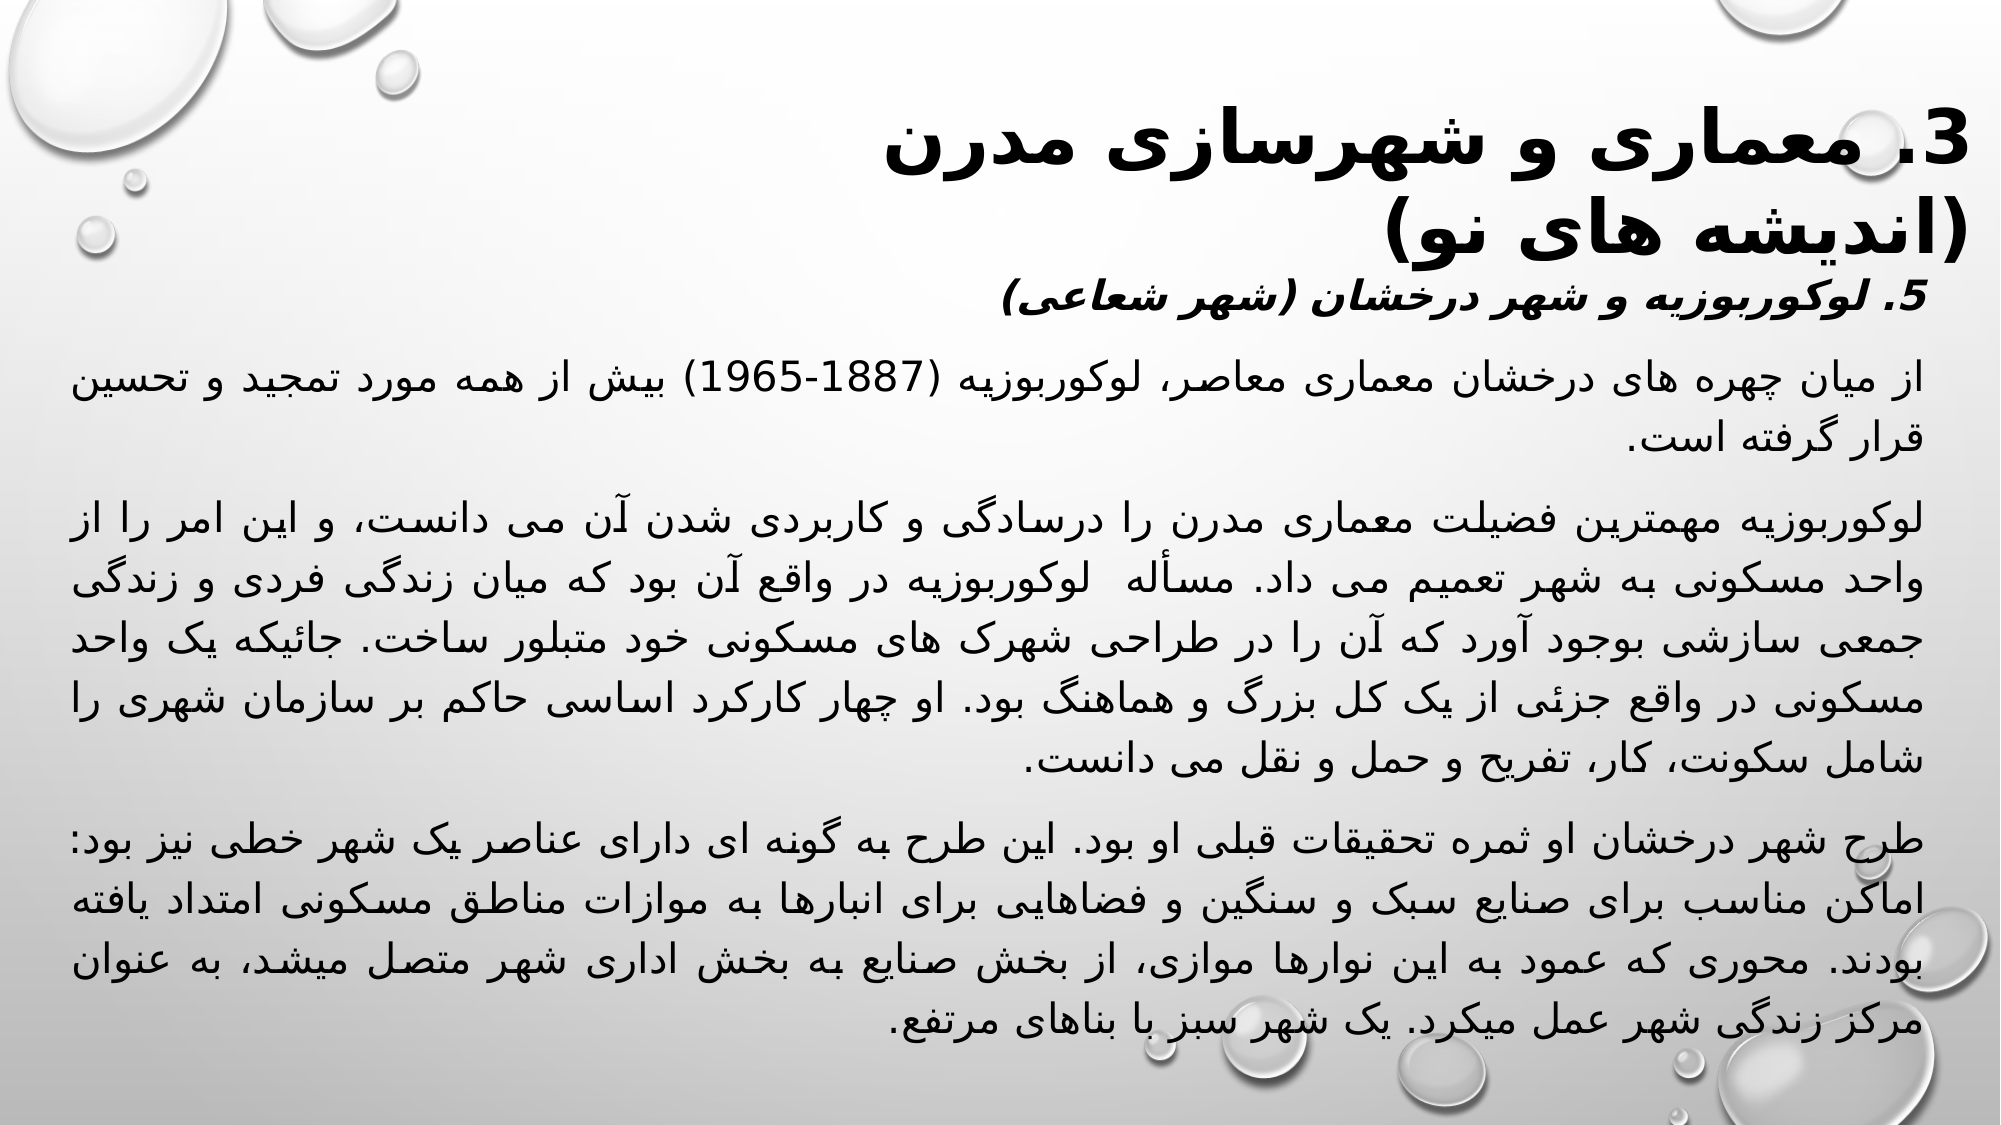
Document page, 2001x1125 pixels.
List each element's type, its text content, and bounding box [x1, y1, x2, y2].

text_box 3. معماری و شهرسازی مدرن (اندیشه های نو) [717, 80, 1989, 276]
list 5. لوکوربوزیه و شهر درخشان (شهر شعاعی) از میان چهره های درخشان معماری معاصر، لوکوربوزیه (1887-1965) بیش از همه مورد تمجید و تحسین قرار گرفته است. لوکوربوزیه مهمترین فضیلت معماری مدرن را درسادگی و کاربردی شدن آن می دانست، و این امر را از واحد مسکونی به شهر تعمیم می داد. مسأله لوکوربوزیه در واقع آن بود که میان زندگی فردی و زندگی جمعی سازشی بوجود آورد که آن را در طراحی شهرک های مسکونی خود متبلور ساخت. جائیکه یک واحد مسکونی در واقع جزئی از یک کل بزرگ و هماهنگ بود. او چهار کارکرد اساسی حاکم بر سازمان شهری را شامل سکونت، کار، تفریح و حمل و نقل می دانست. طرح شهر درخشان او ثمره تحقیقات قبلی او بود. این طرح به گونه ای دارای عناصر یک شهر خطی نیز بود: اماکن مناسب برای صنایع سبک و سنگین و فضاهایی برای انبارها به موازات مناطق مسکونی امتداد یافته بودند. محوری که عمود به این نوارها موازی، از بخش صنایع به بخش اداری شهر متصل میشد، به عنوان مرکز زندگی شهر عمل میکرد. یک شهر سبز با بناهای مرتفع. [53, 251, 1941, 1087]
picture [0, 0, 2000, 1125]
